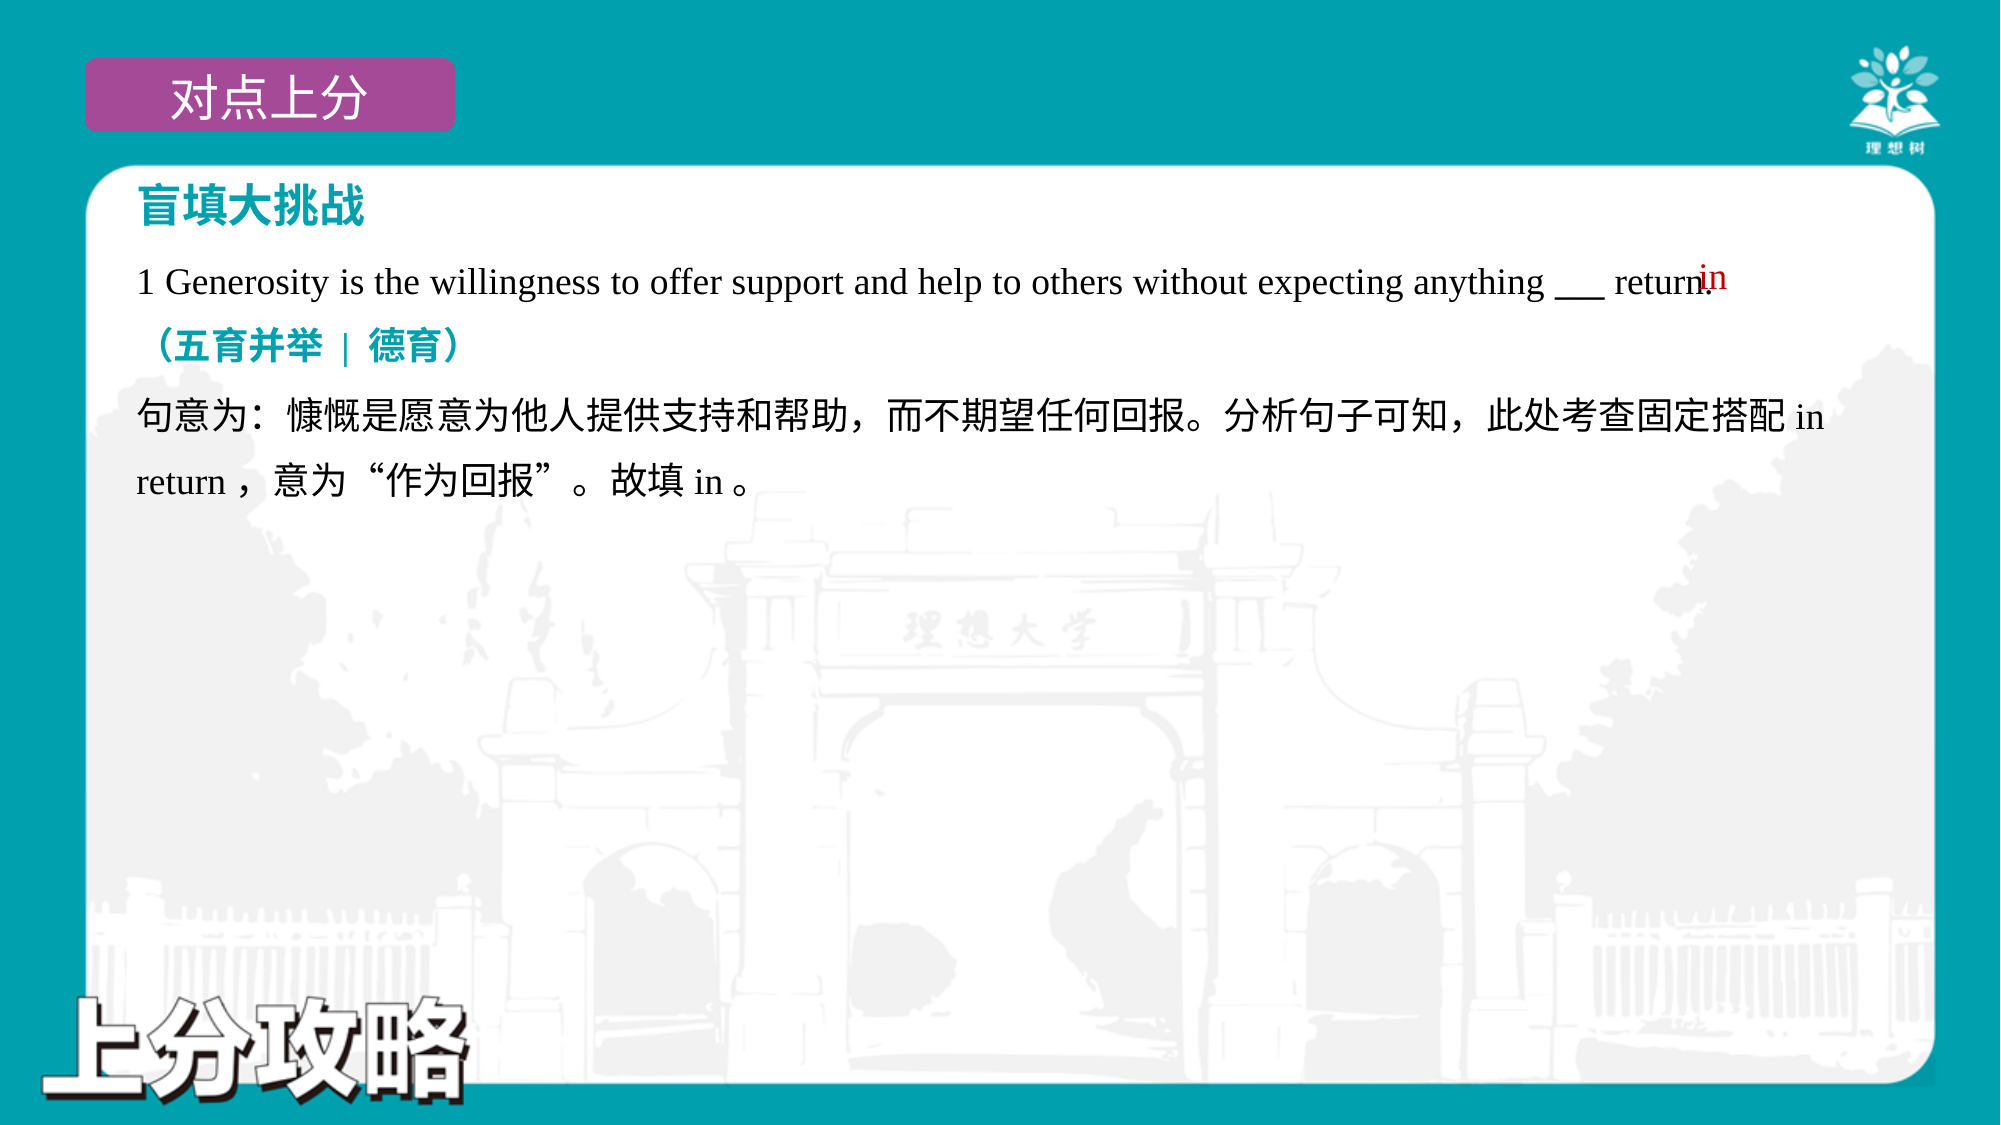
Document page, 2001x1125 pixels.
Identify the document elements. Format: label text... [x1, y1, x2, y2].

text_box in [1684, 228, 1742, 290]
text_box 盲填大挑战 [136, 176, 1865, 232]
text_box 1 Generosity is the willingness to offer support and help to others without expecting anything ___ return. （五育并举 | 德育） [136, 233, 1865, 361]
picture [0, 0, 2000, 1125]
text_box 句意为：慷慨是愿意为他人提供支持和帮助，而不期望任何回报。分析句子可知，此处考查固定搭配in return，意为“作为回报”。故填in。 [136, 368, 1865, 496]
